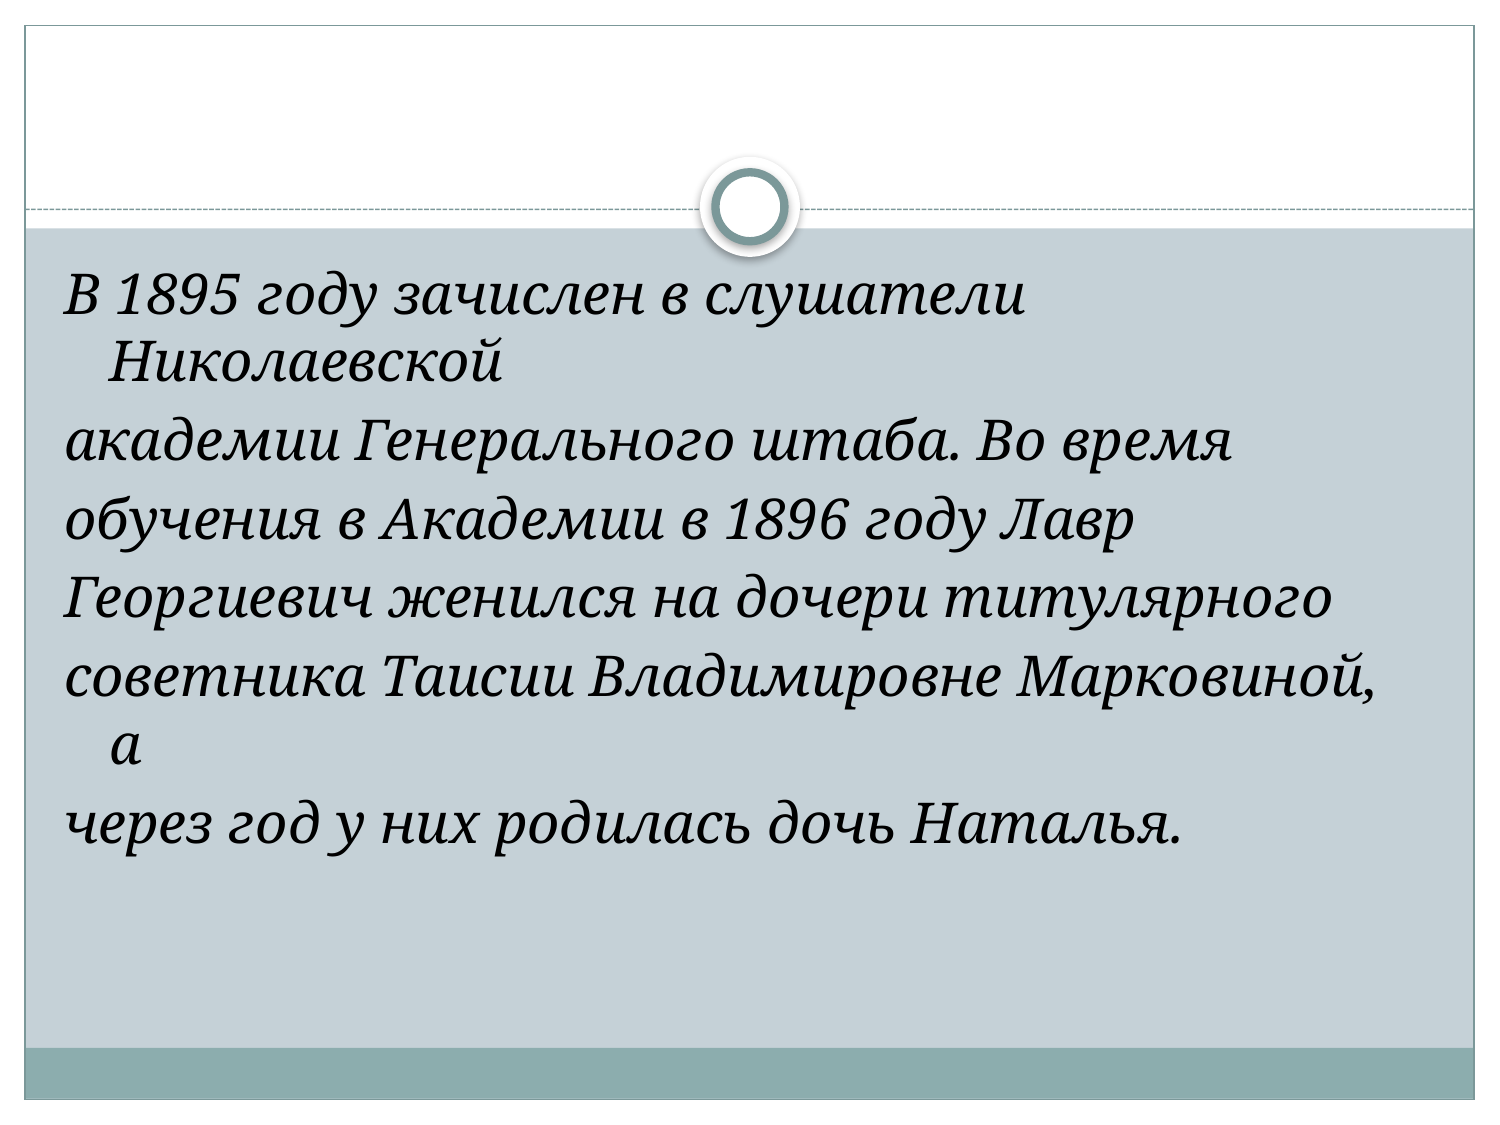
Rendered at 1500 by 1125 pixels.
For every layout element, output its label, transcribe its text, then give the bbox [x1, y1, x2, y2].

list В 1895 году зачислен в слушатели Николаевской академии Генерального штаба. Во время обучения в Академии в 1896 году Лавр Георгиевич женился на дочери титулярного советника Таисии Владимировне Марковиной, а через год у них родилась дочь Наталья. [49, 250, 1430, 1001]
